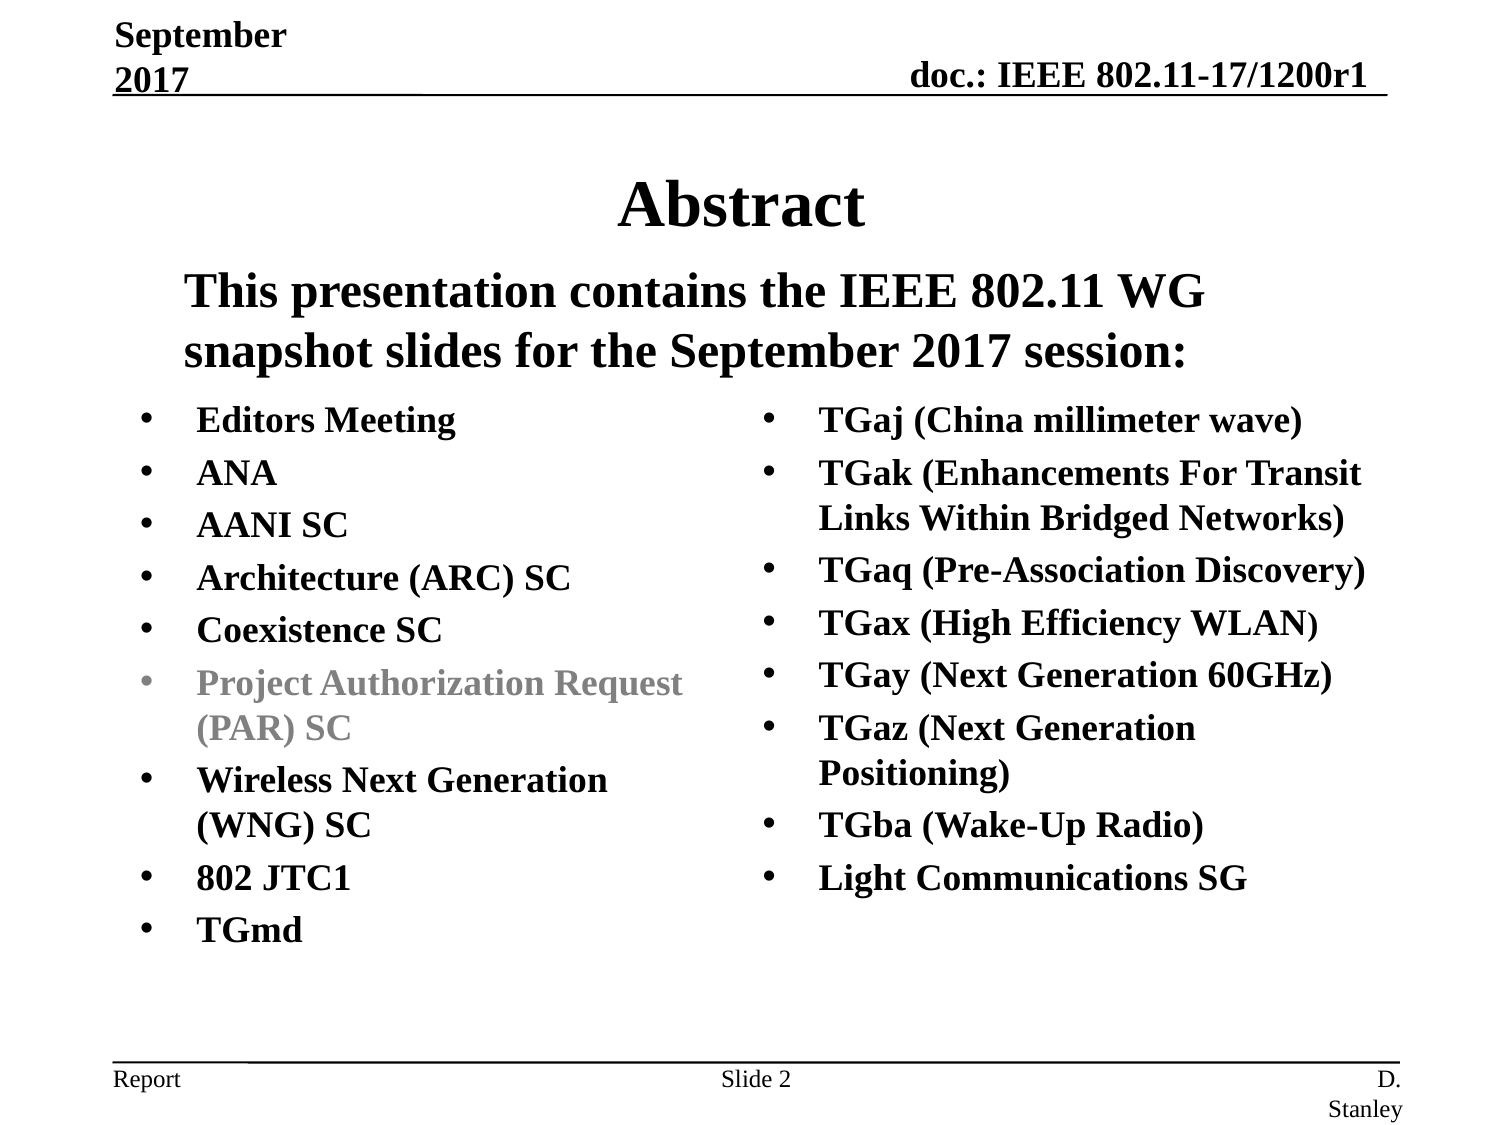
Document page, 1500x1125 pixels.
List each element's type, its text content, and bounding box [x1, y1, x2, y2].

title Abstract [112, 112, 1388, 249]
text_box Editors Meeting ANA AANI SC Architecture (ARC) SC Coexistence SC Project Authorization Request (PAR) SC Wireless Next Generation (WNG) SC 802 JTC1 TGmd TGaj (China millimeter wave) TGak (Enhancements For Transit Links Within Bridged Networks) TGaq (Pre-Association Discovery) TGax (High Efficiency WLAN) TGay (Next Generation 60GHz) TGaz (Next Generation Positioning) TGba (Wake-Up Radio) Light Communications SG [124, 387, 1400, 1025]
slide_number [114, 54, 335, 100]
slide_number Slide 2 [712, 1062, 800, 1093]
list This presentation contains the IEEE 802.11 WG snapshot slides for the September 2017 session: [112, 249, 1388, 388]
footer D. Stanley, HP Enterprise [1325, 1062, 1402, 1093]
